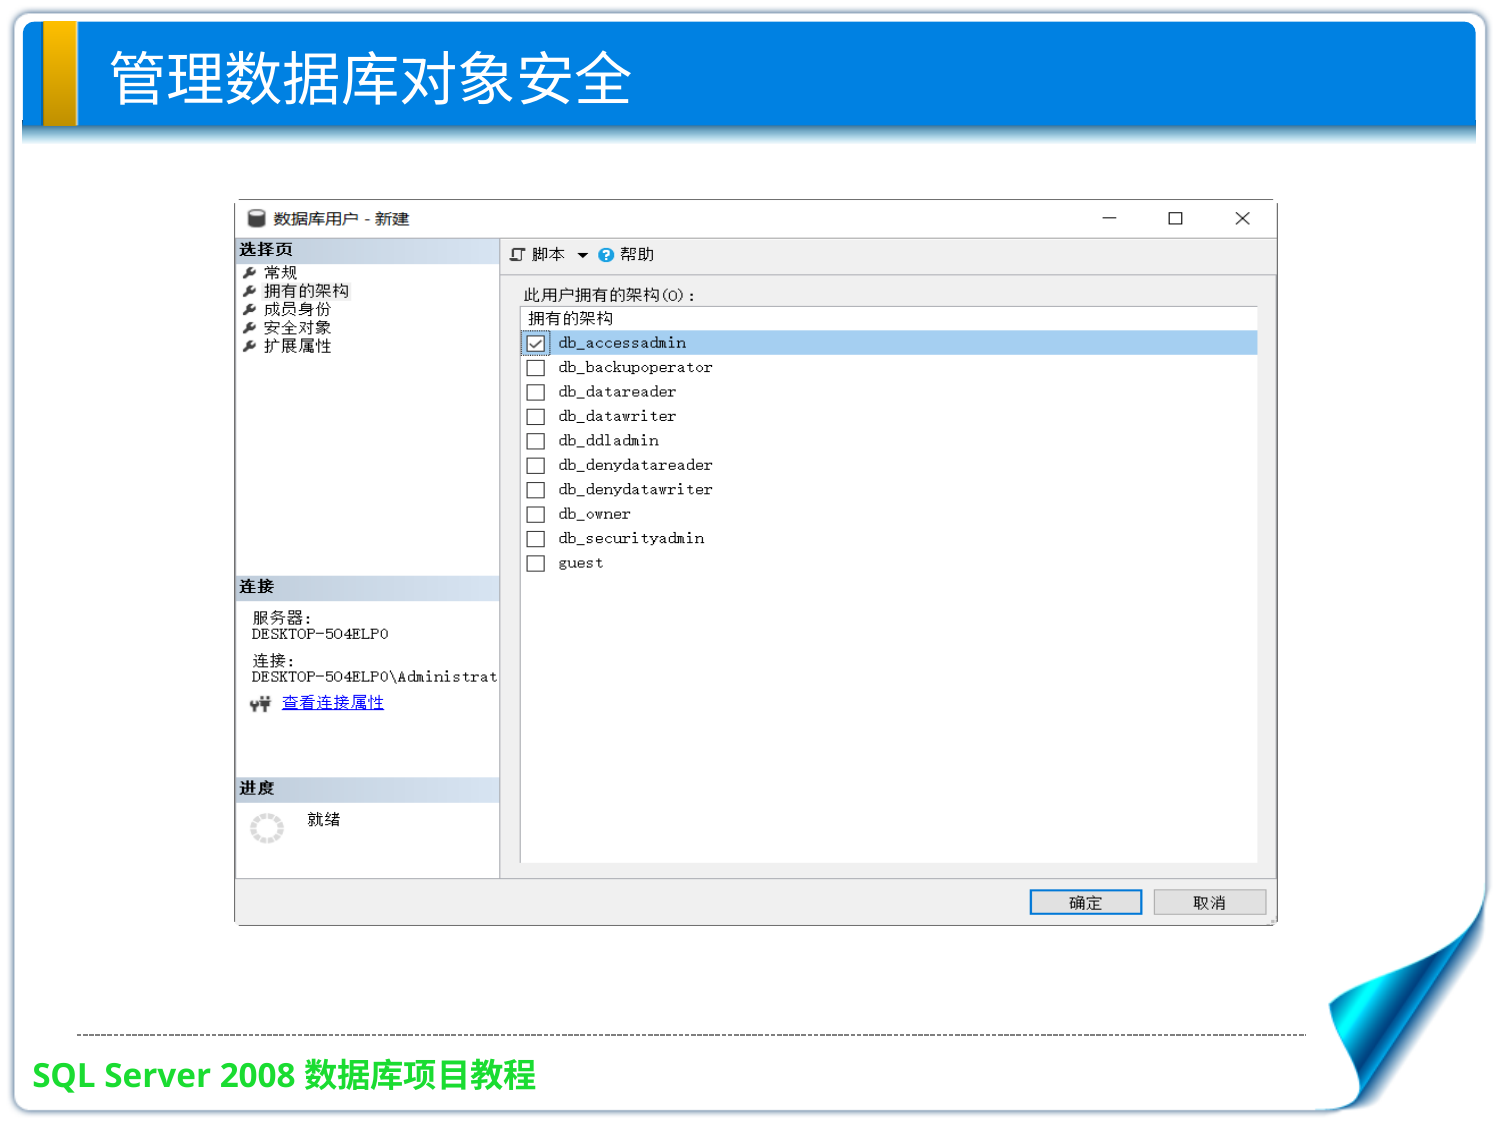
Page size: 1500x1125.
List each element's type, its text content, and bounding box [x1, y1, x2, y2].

text_box 管理数据库对象安全 [93, 34, 962, 191]
picture [0, 0, 1500, 1125]
